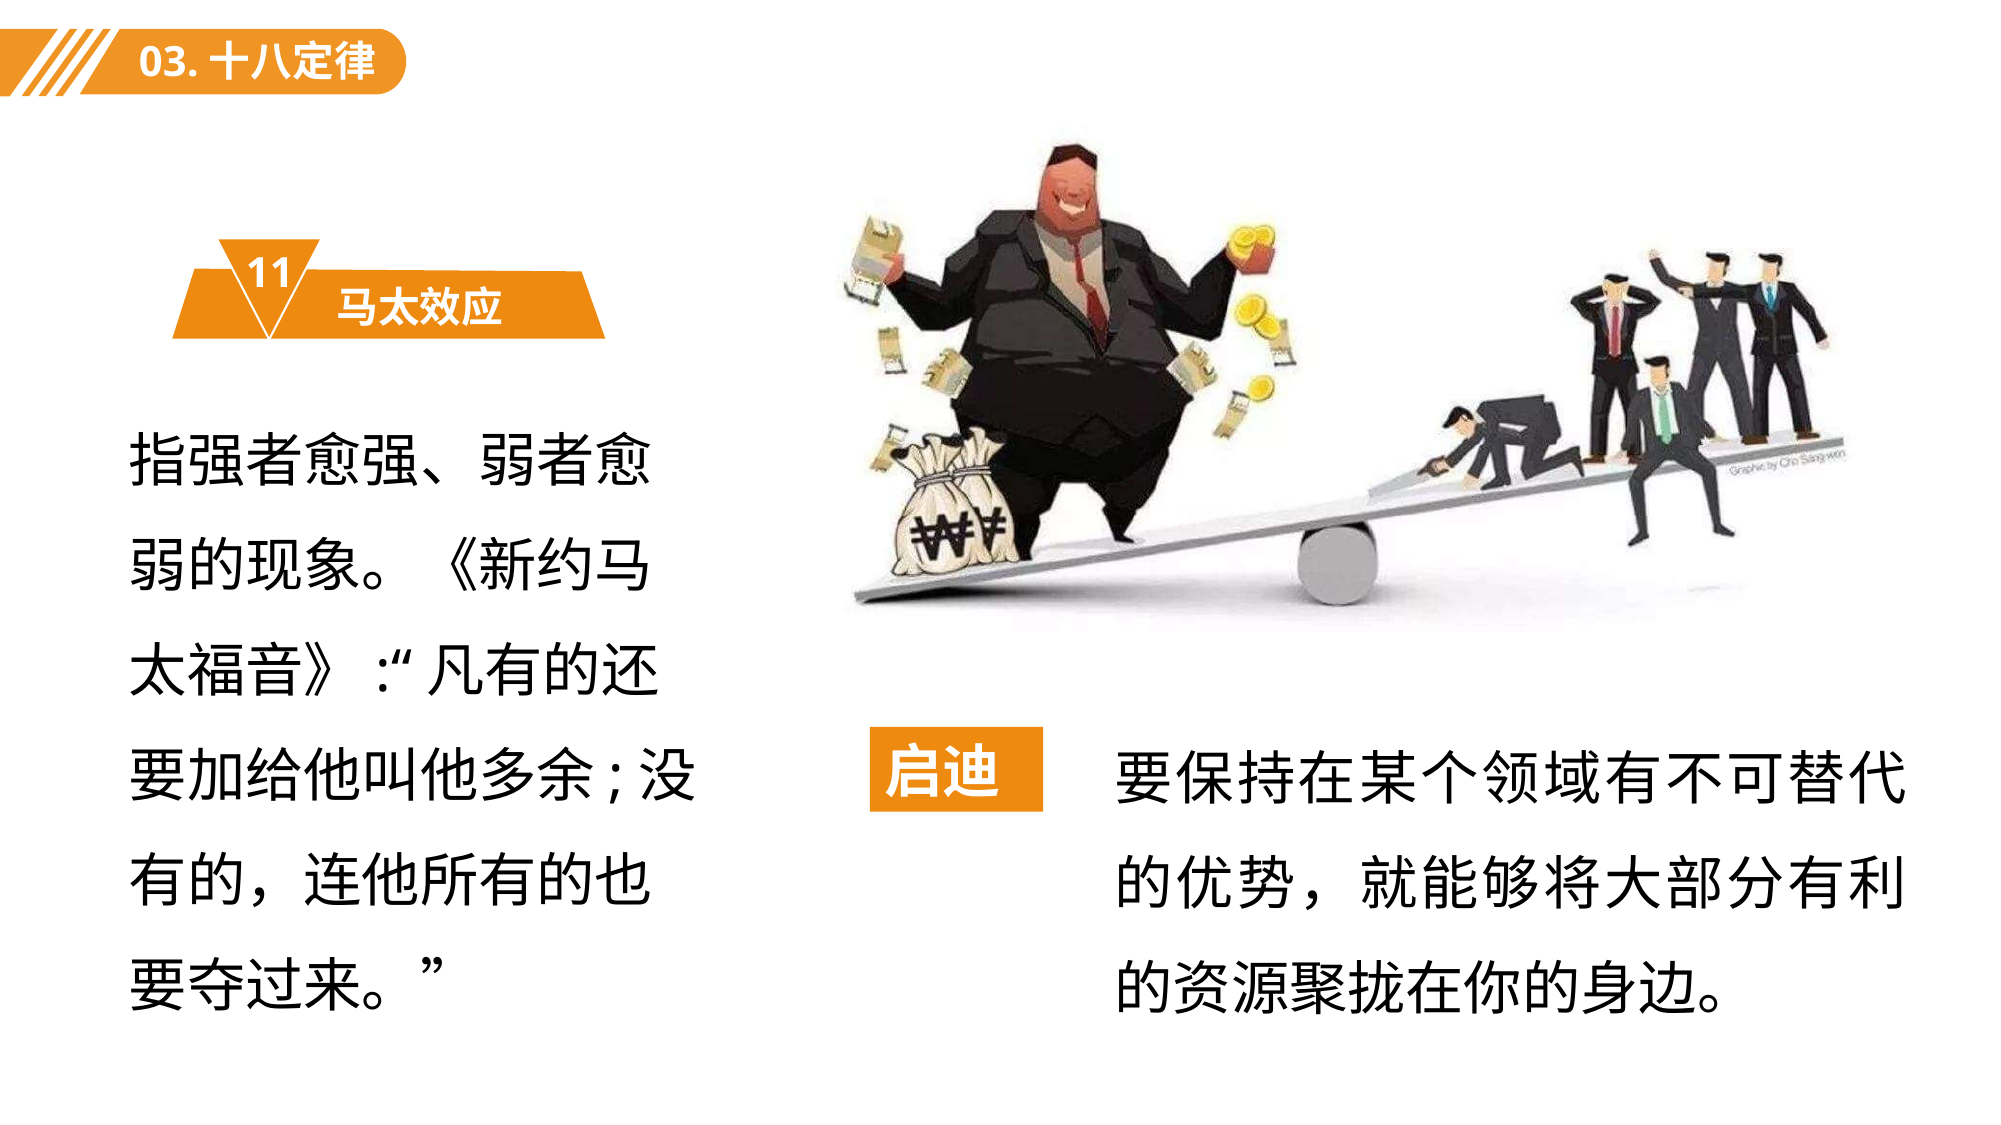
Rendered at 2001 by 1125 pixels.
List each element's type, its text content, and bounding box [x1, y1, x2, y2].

text_box 指强者愈强、弱者愈弱的现象。《新约马太福音》:“凡有的还要加给他叫他多余;没有的，连他所有的也要夺过来。” [114, 381, 723, 1026]
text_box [172, 268, 216, 339]
picture [827, 94, 1863, 632]
text_box 启迪 [869, 726, 1044, 812]
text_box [0, 27, 407, 97]
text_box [322, 268, 606, 339]
text_box 要保持在某个领域有不可替代的优势，就能够将大部分有利的资源聚拢在你的身边。 [1099, 698, 1923, 1029]
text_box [216, 237, 322, 340]
